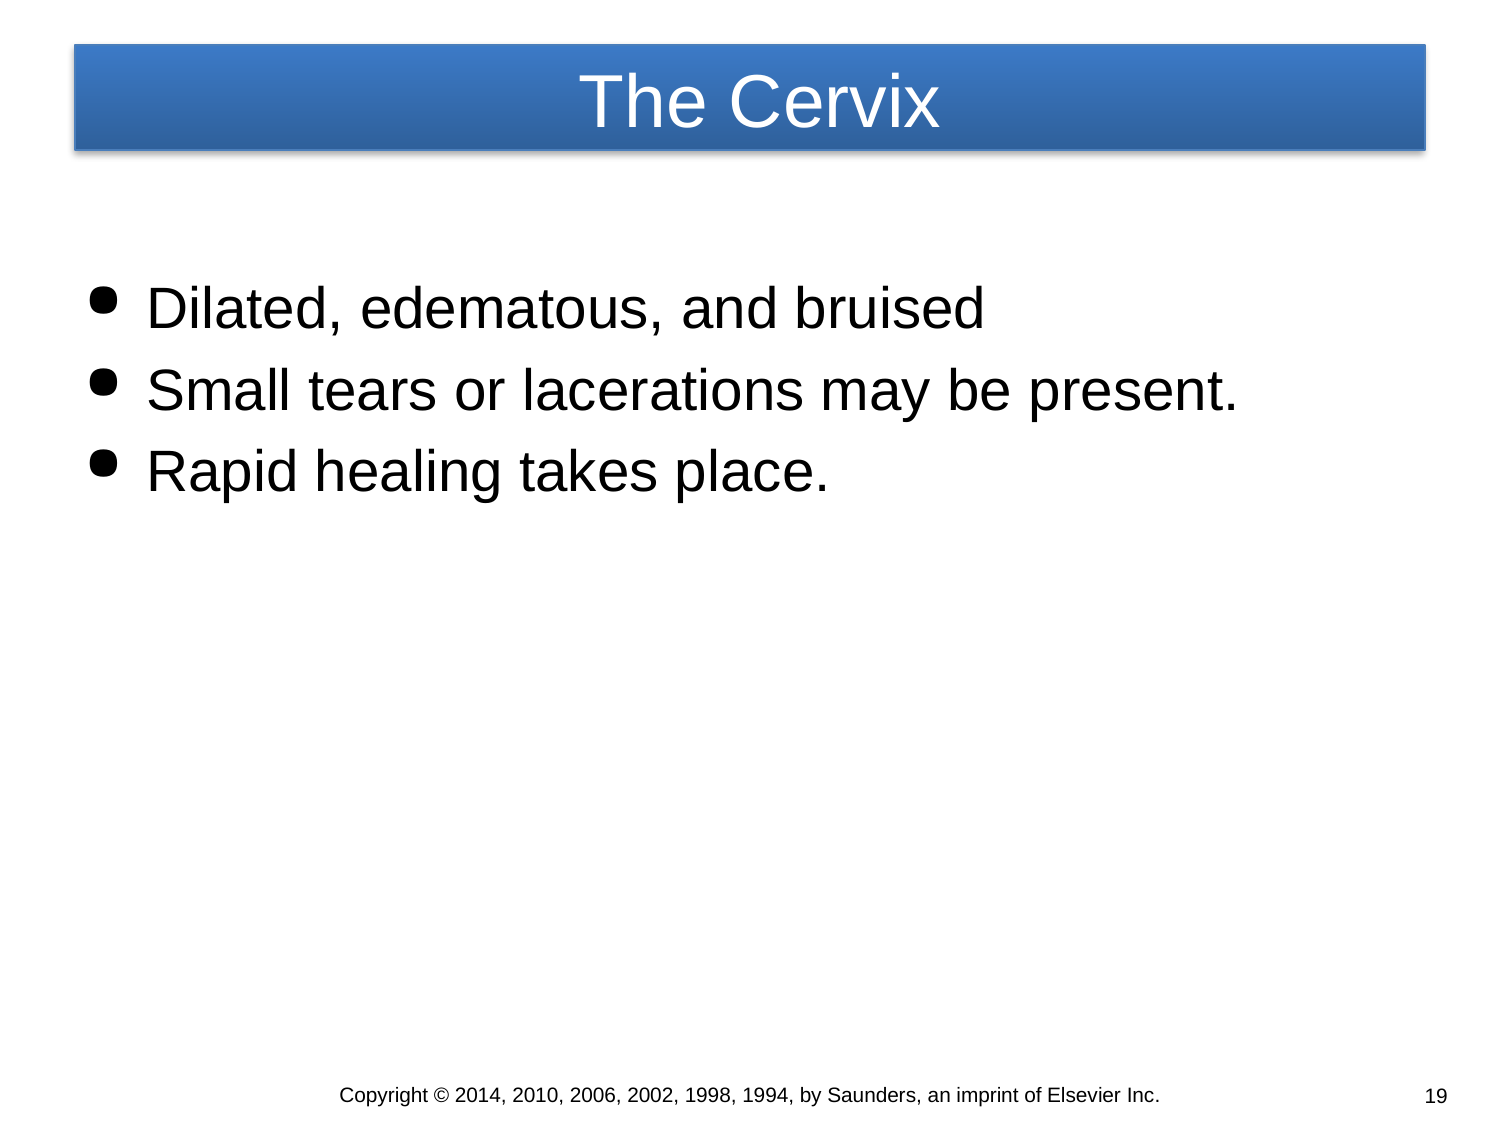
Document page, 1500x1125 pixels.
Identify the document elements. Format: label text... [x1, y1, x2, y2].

footer Copyright © 2014, 2010, 2006, 2002, 1998, 1994, by Saunders, an imprint of Elsevier Inc. [187, 1062, 1313, 1125]
slide_number 19 [1362, 1065, 1463, 1125]
list Dilated, edematous, and bruised Small tears or lacerations may be present. Rapid healing takes place. [75, 262, 1425, 1005]
title The Cervix [74, 44, 1426, 151]
